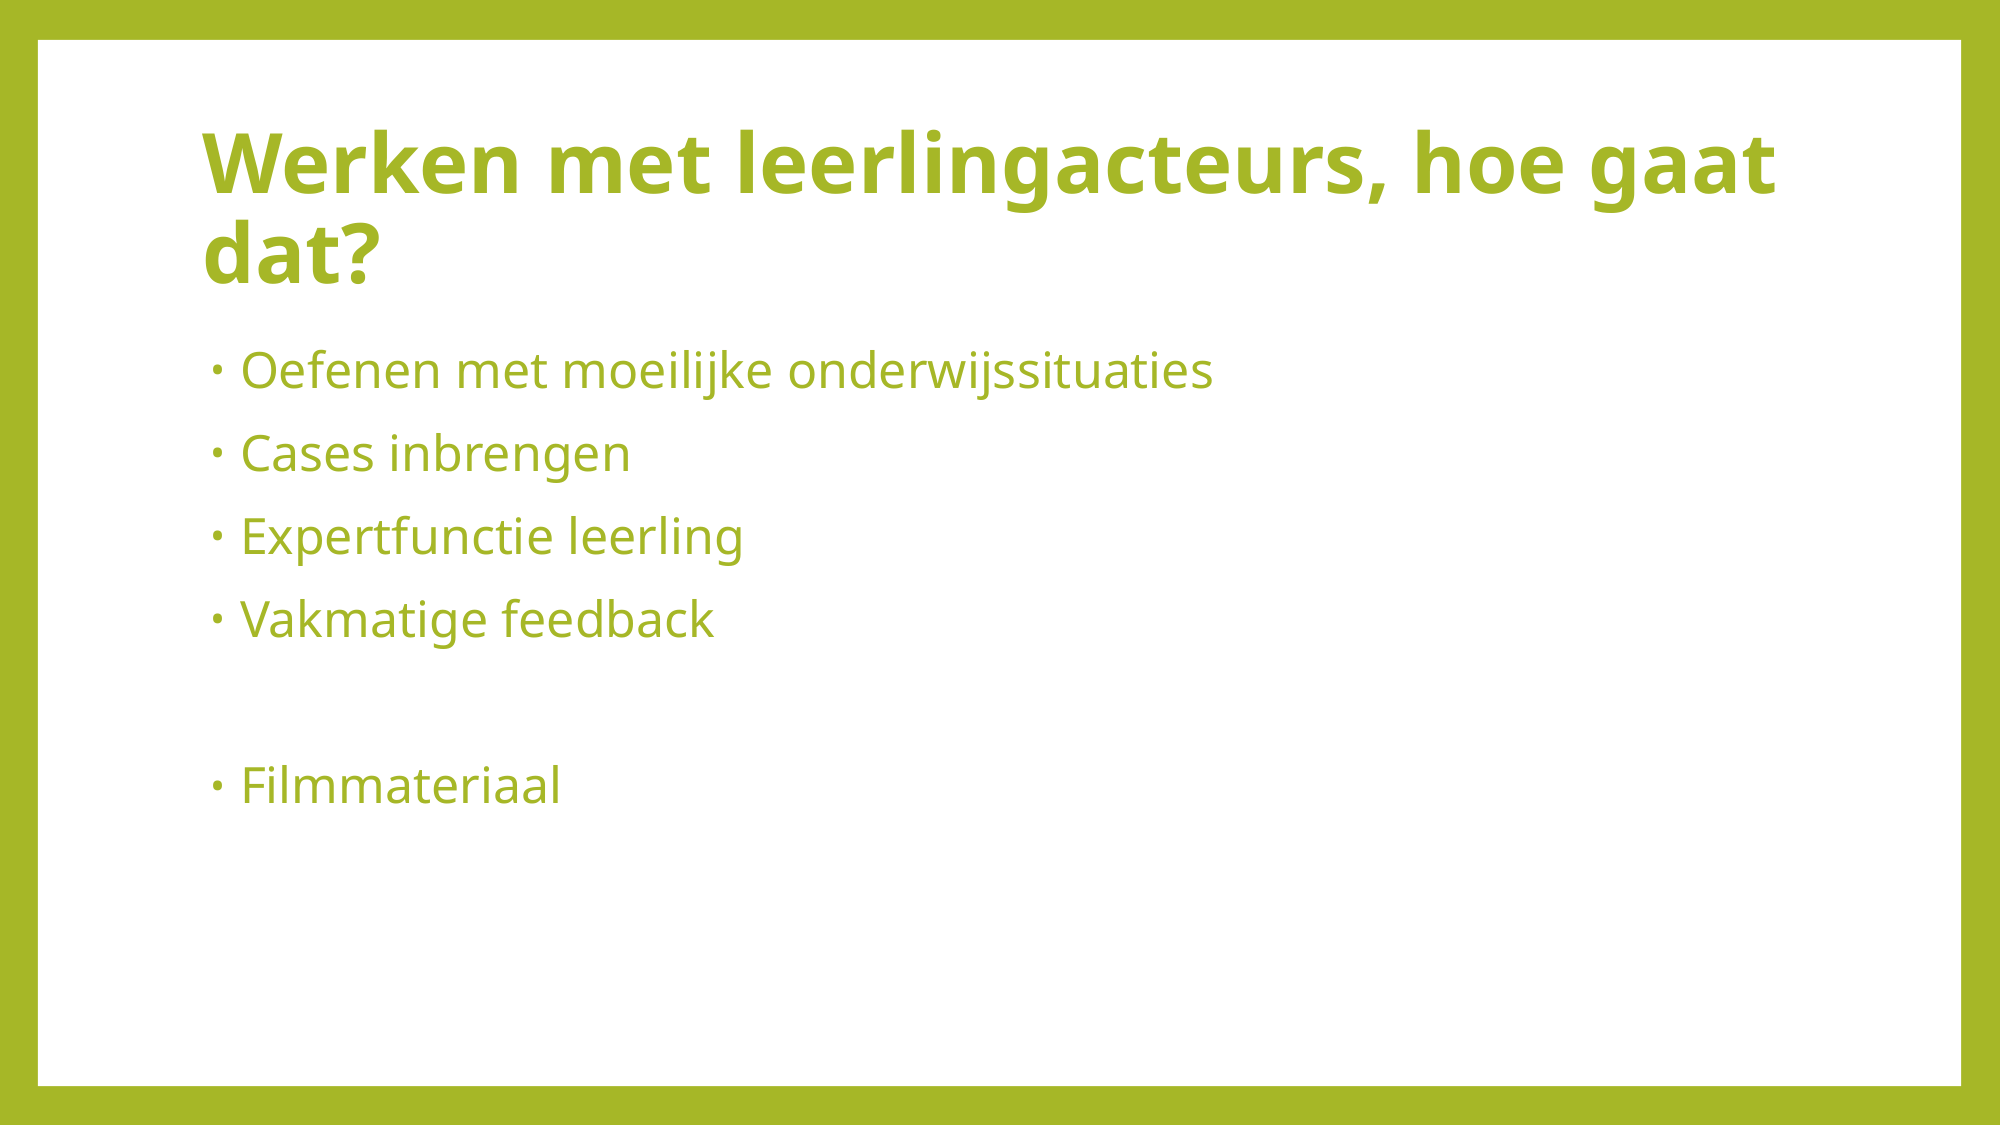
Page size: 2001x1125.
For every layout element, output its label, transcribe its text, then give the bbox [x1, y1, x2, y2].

list Oefenen met moeilijke onderwijssituaties Cases inbrengen Expertfunctie leerling Vakmatige feedback Filmmateriaal [187, 337, 1808, 1000]
title Werken met leerlingacteurs, hoe gaat dat? [187, 99, 1808, 323]
